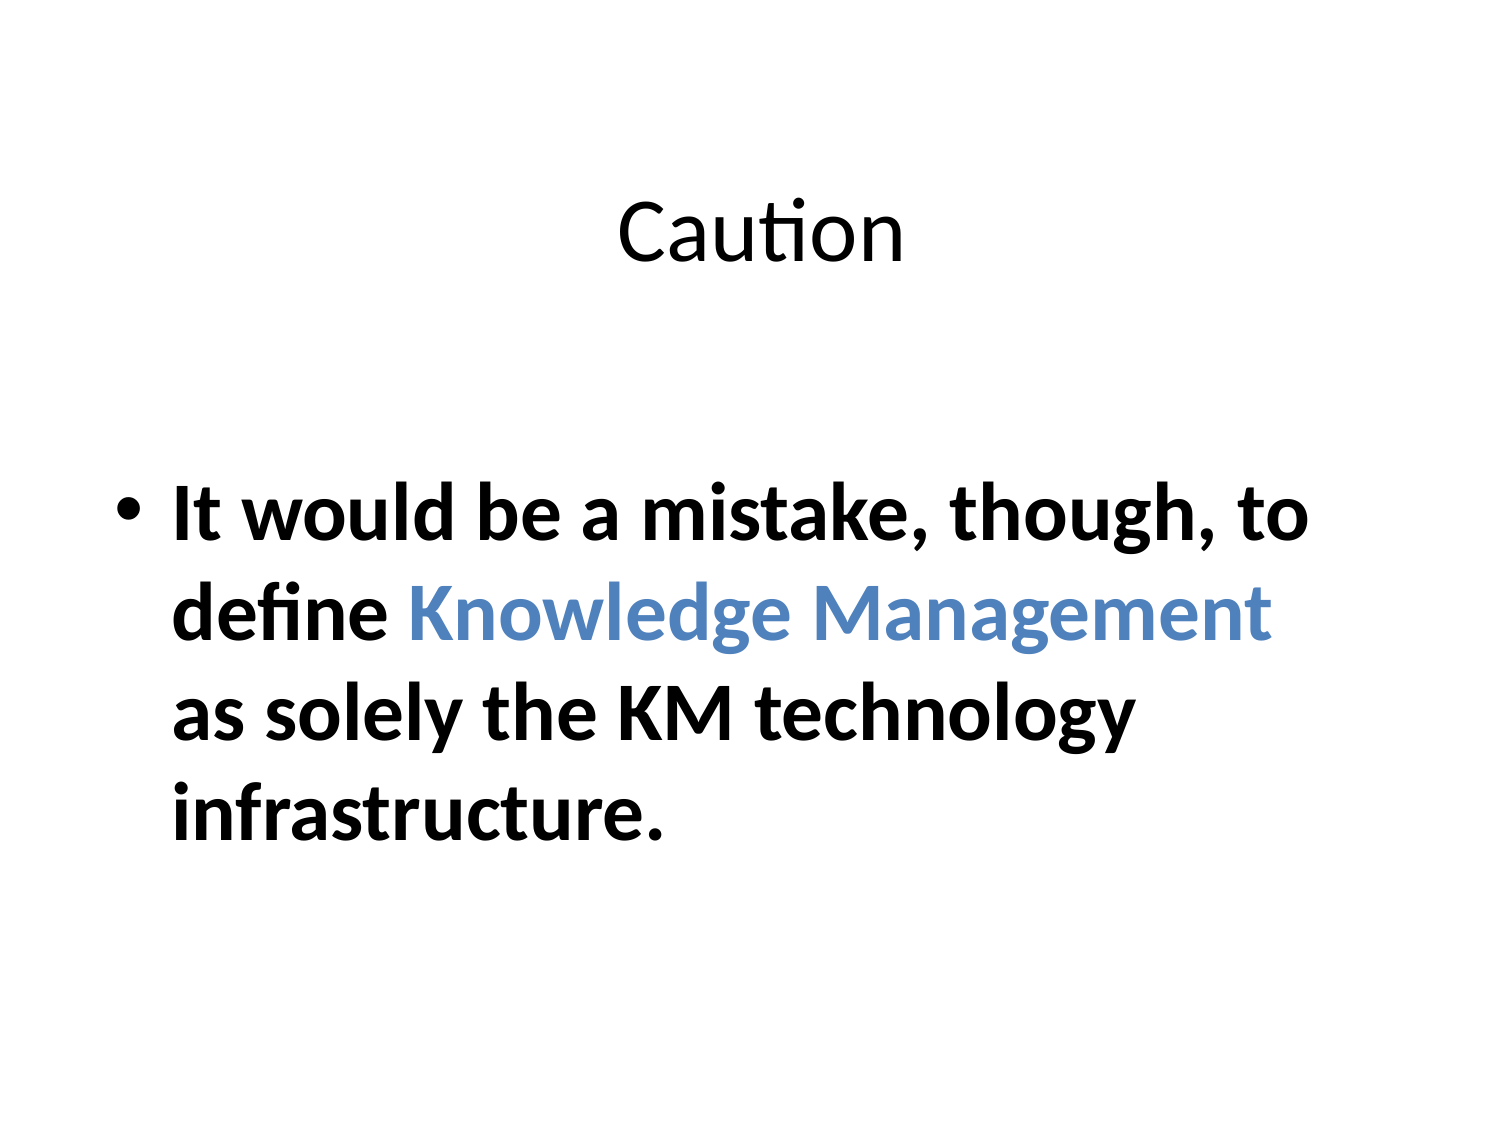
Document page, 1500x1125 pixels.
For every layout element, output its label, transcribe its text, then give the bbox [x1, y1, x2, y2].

list It would be a mistake, though, to define Knowledge Management as solely the KM technology infrastructure. [99, 450, 1375, 1125]
title Caution [125, 162, 1400, 288]
